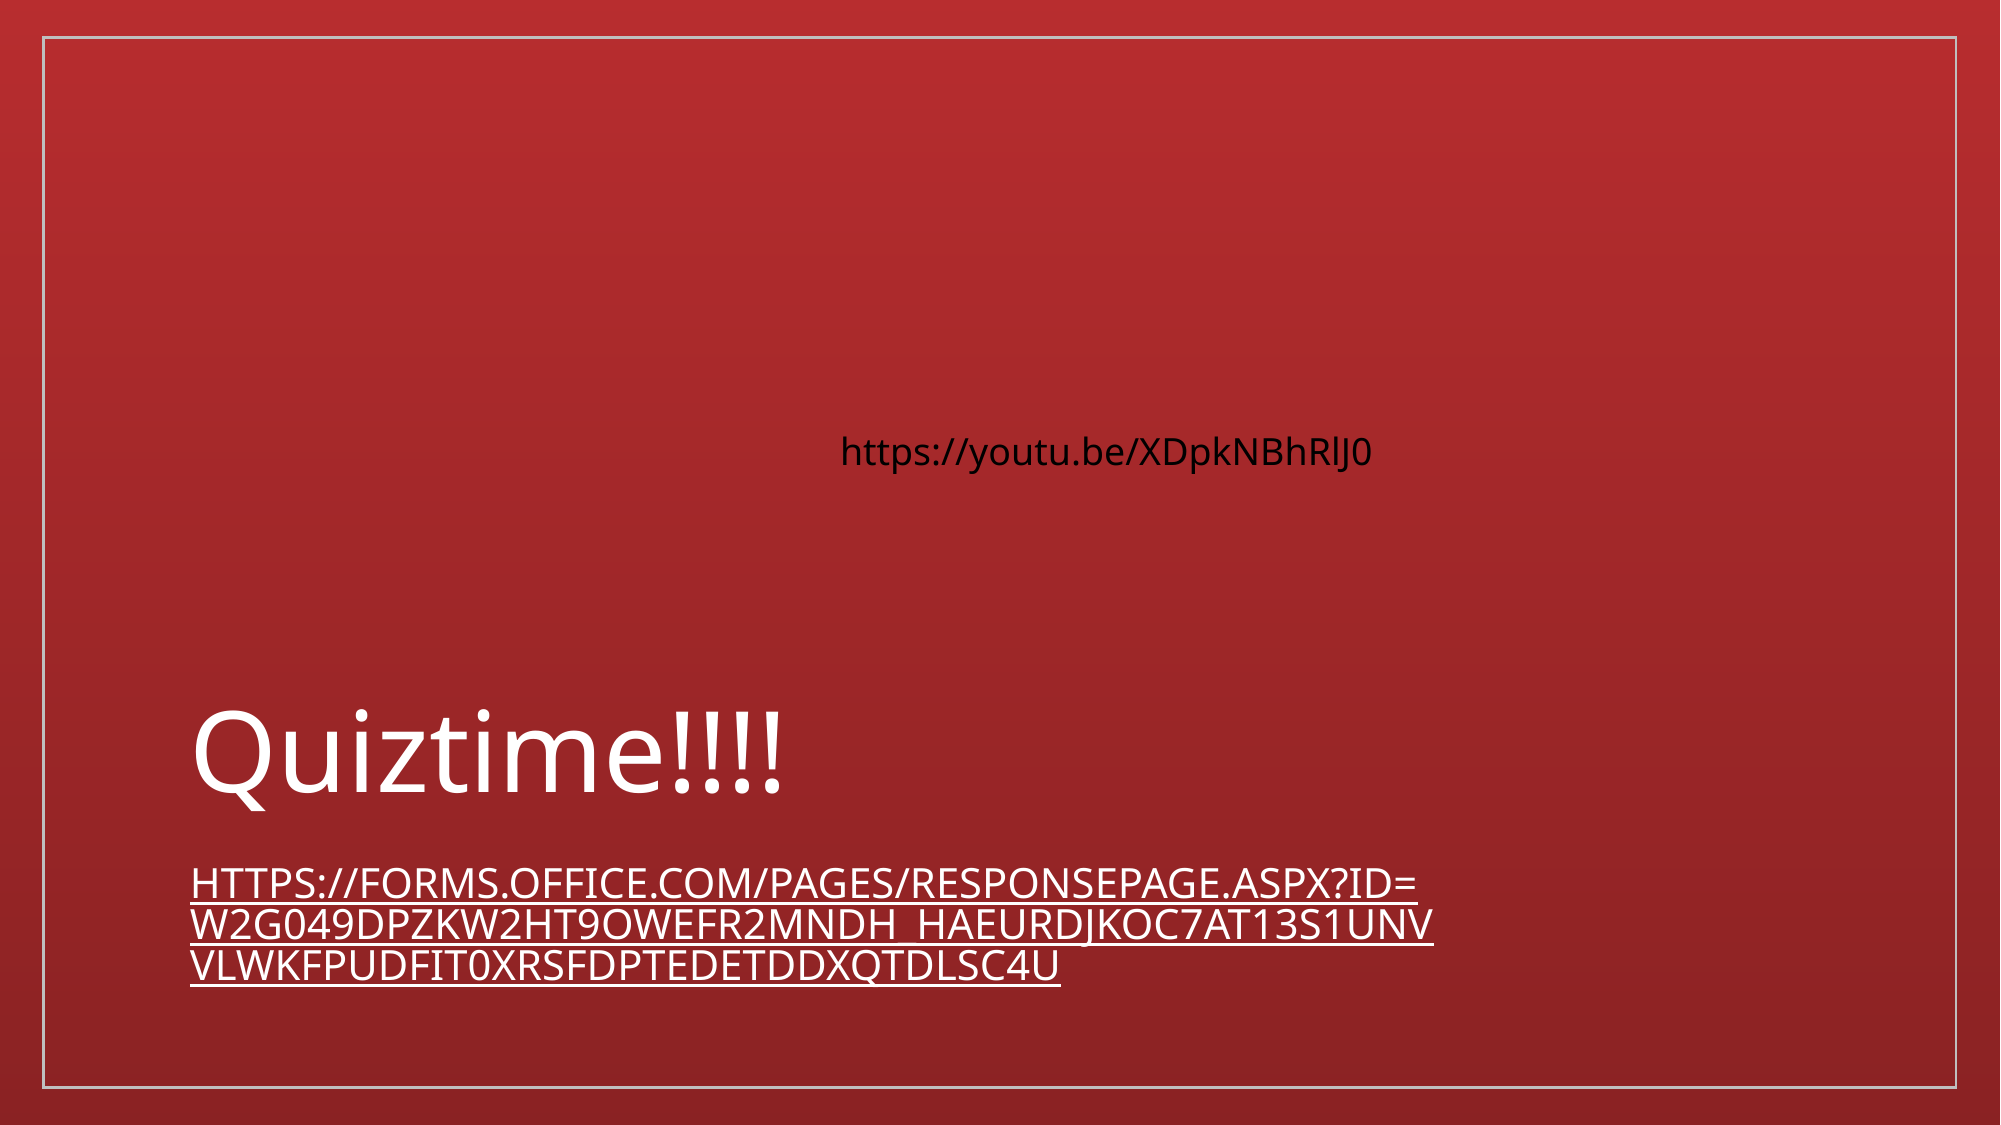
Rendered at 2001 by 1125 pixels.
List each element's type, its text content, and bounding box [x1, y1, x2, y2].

title Quiztime!!!! [174, 299, 1450, 822]
text_box https://youtu.be/XDpkNBhRlJ0 [825, 420, 1825, 481]
list https://forms.office.com/Pages/ResponsePage.aspx?id=w2G049DPZkW2ht9OwEfr2MNdh_hAEURDjKOc7at13s1UNVVLWkFPUDFIT0xRSFdPTEdETDdXQTdLSC4u [174, 849, 1450, 963]
